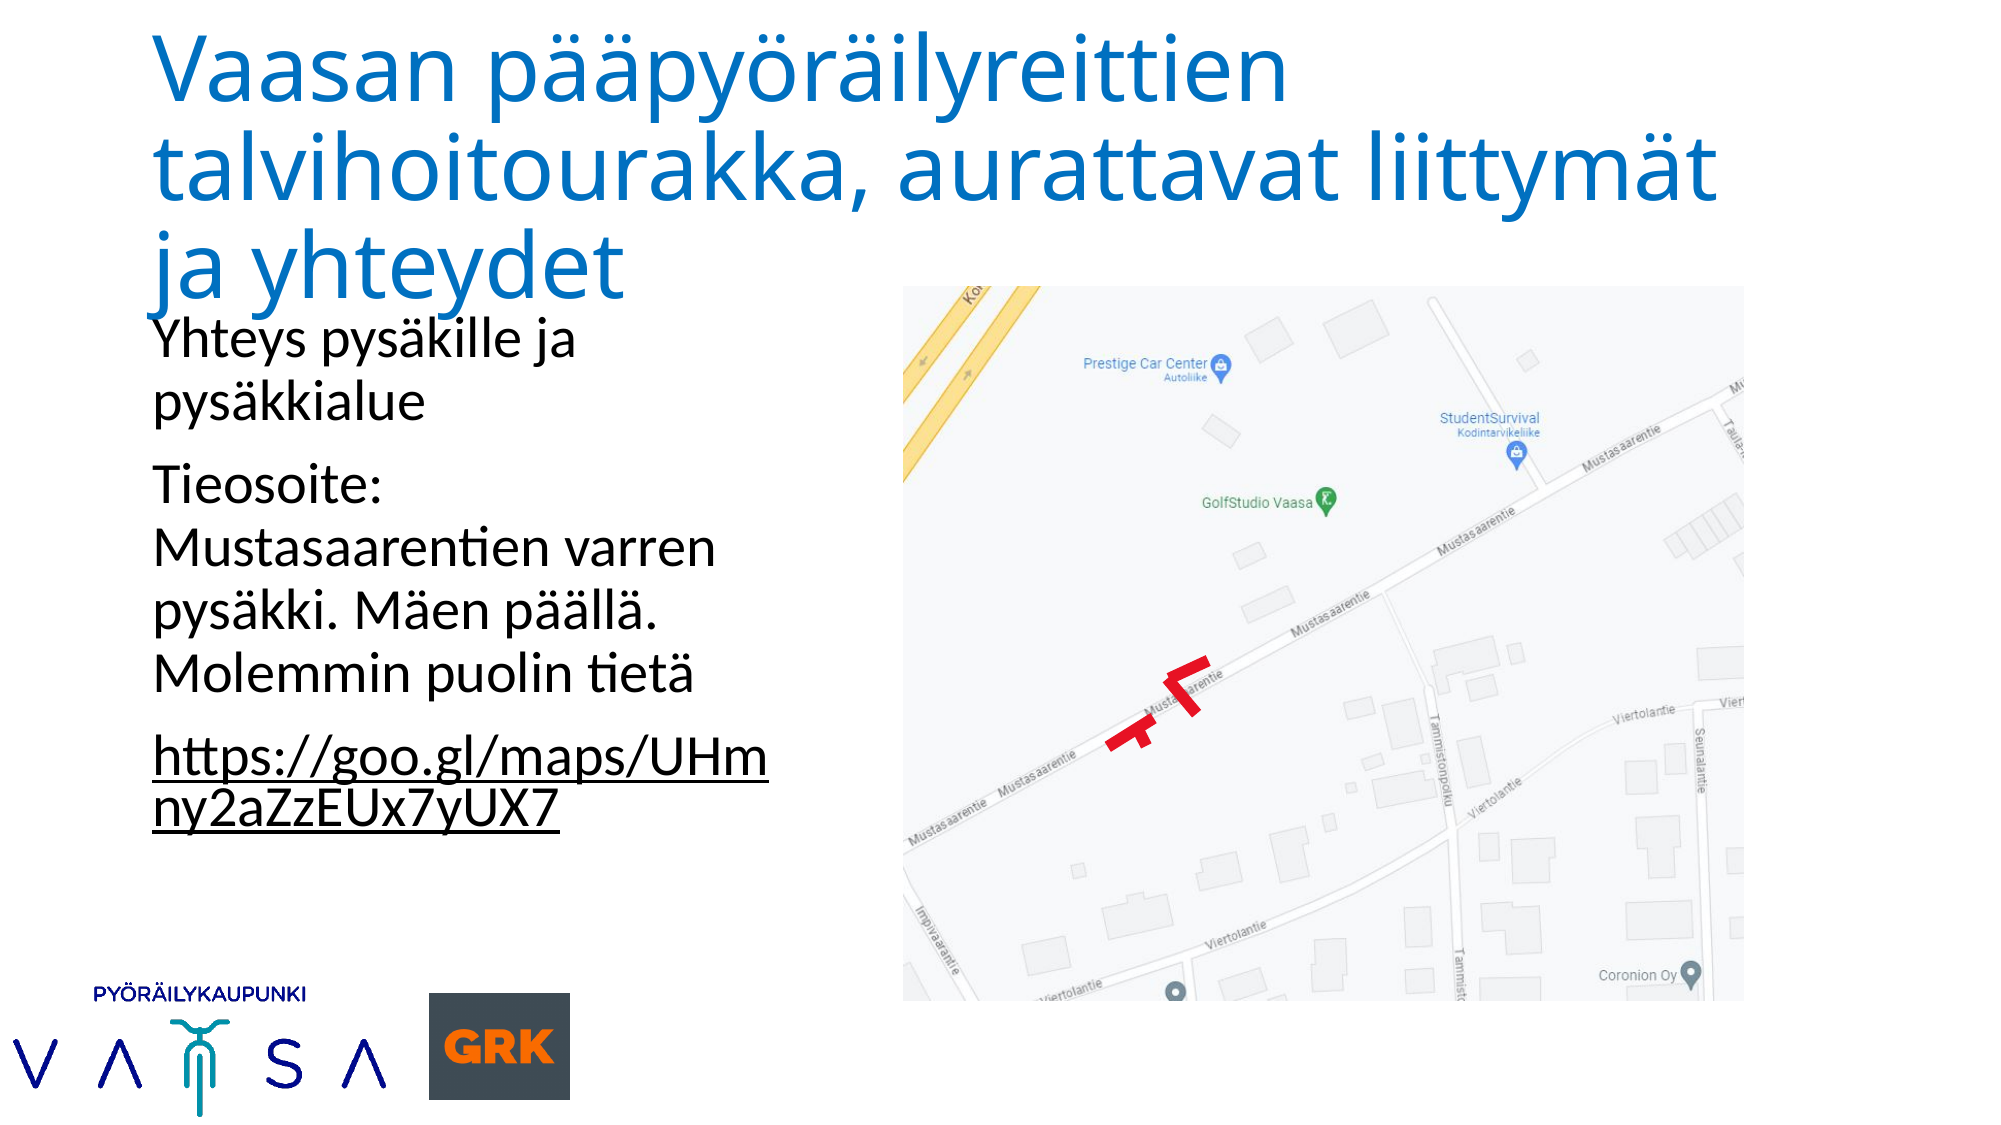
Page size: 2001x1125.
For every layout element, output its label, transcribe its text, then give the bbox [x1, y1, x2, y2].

title Vaasan pääpyöräilyreittien talvihoitourakka, aurattavat liittymät ja yhteydet [137, 59, 1780, 281]
picture [429, 993, 570, 1100]
list Yhteys pysäkille ja pysäkkialue Tieosoite: Mustasaarentien varren pysäkki. Mäen päällä. Molemmin puolin tietä https://goo.gl/maps/UHmny2aZzEUx7yUX7 [137, 299, 800, 1014]
picture [13, 982, 386, 1117]
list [903, 286, 1744, 1001]
